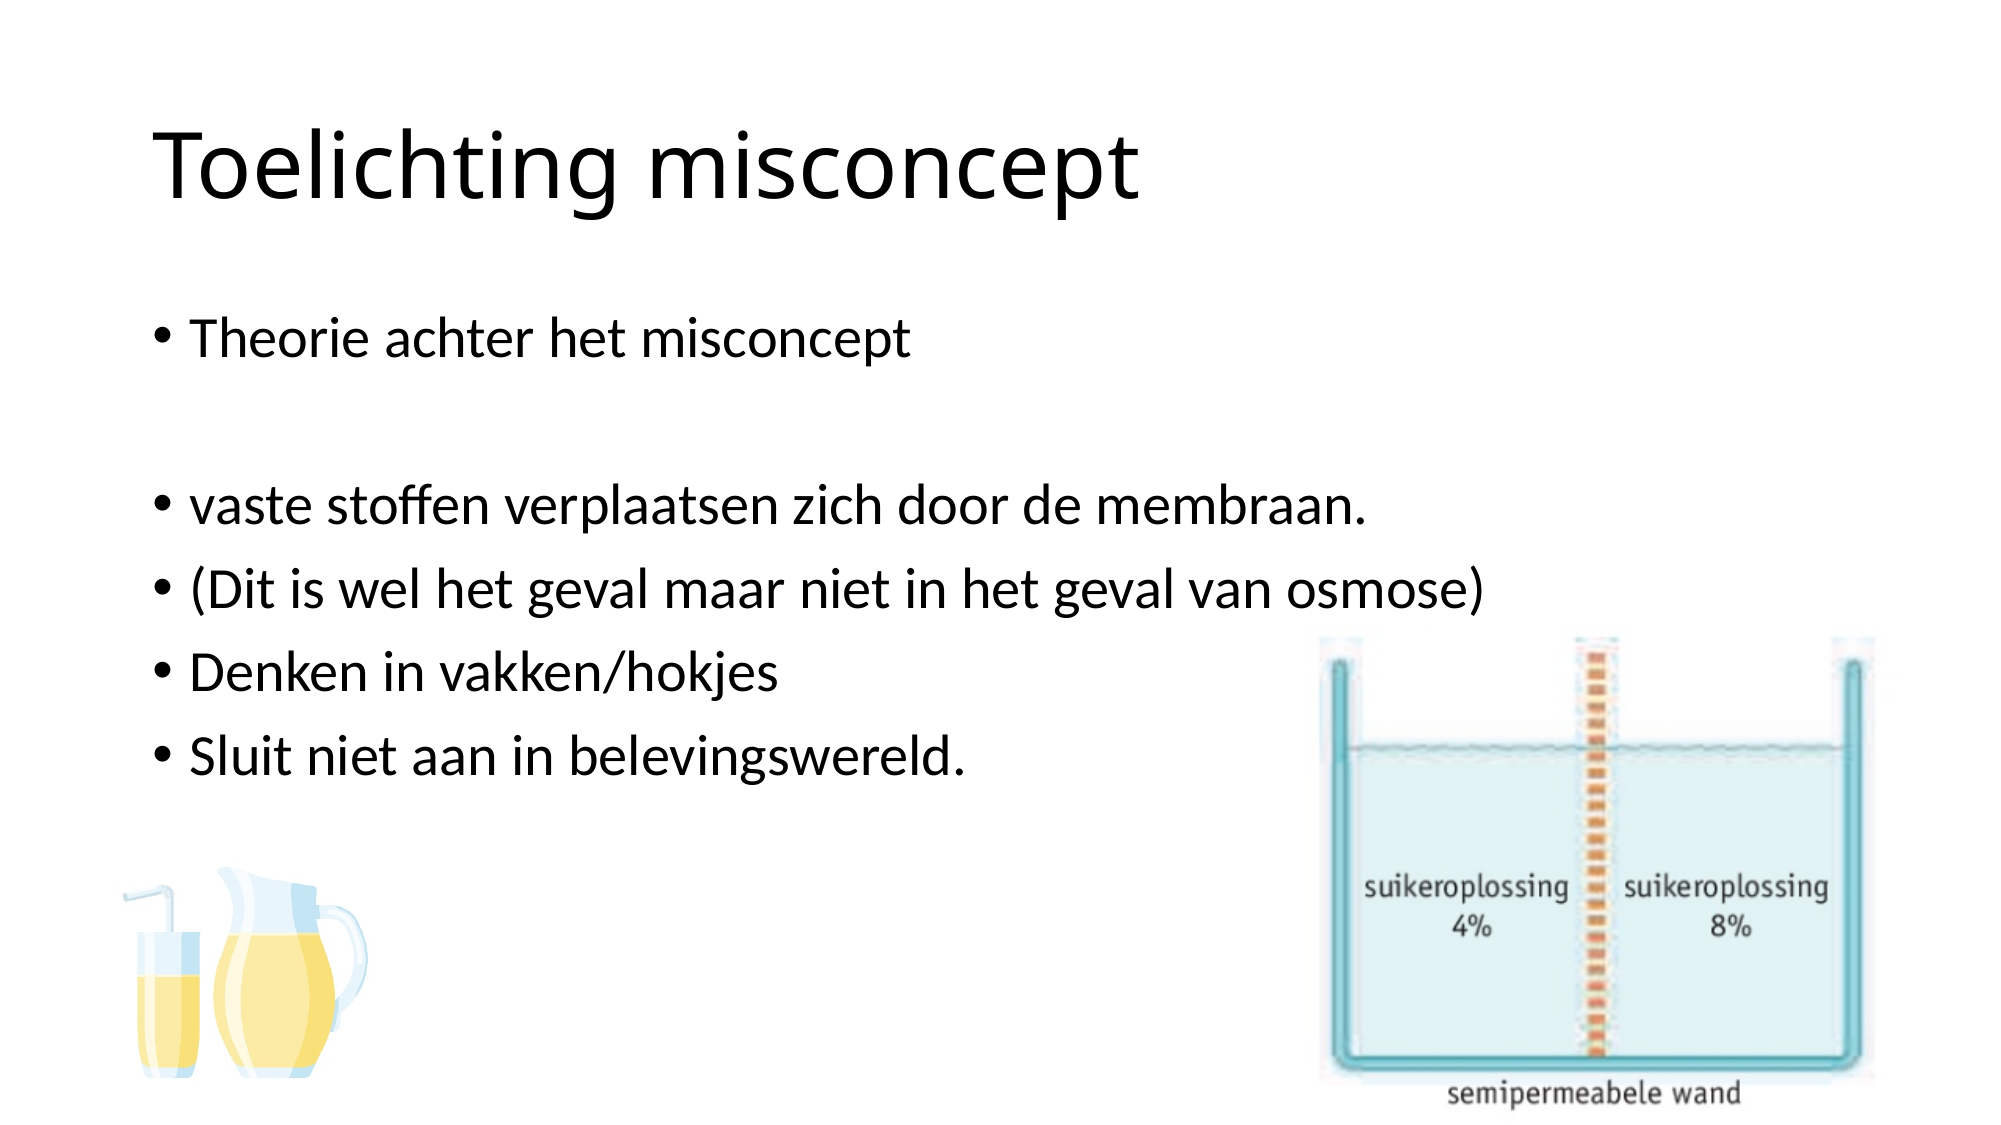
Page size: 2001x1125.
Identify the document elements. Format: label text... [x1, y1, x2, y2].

picture [91, 818, 399, 1125]
title Toelichting misconcept [137, 59, 1863, 278]
list Theorie achter het misconcept vaste stoffen verplaatsen zich door de membraan. (Dit is wel het geval maar niet in het geval van osmose) Denken in vakken/hokjes Sluit niet aan in belevingswereld. [137, 299, 1863, 1014]
picture [1300, 620, 1909, 1125]
